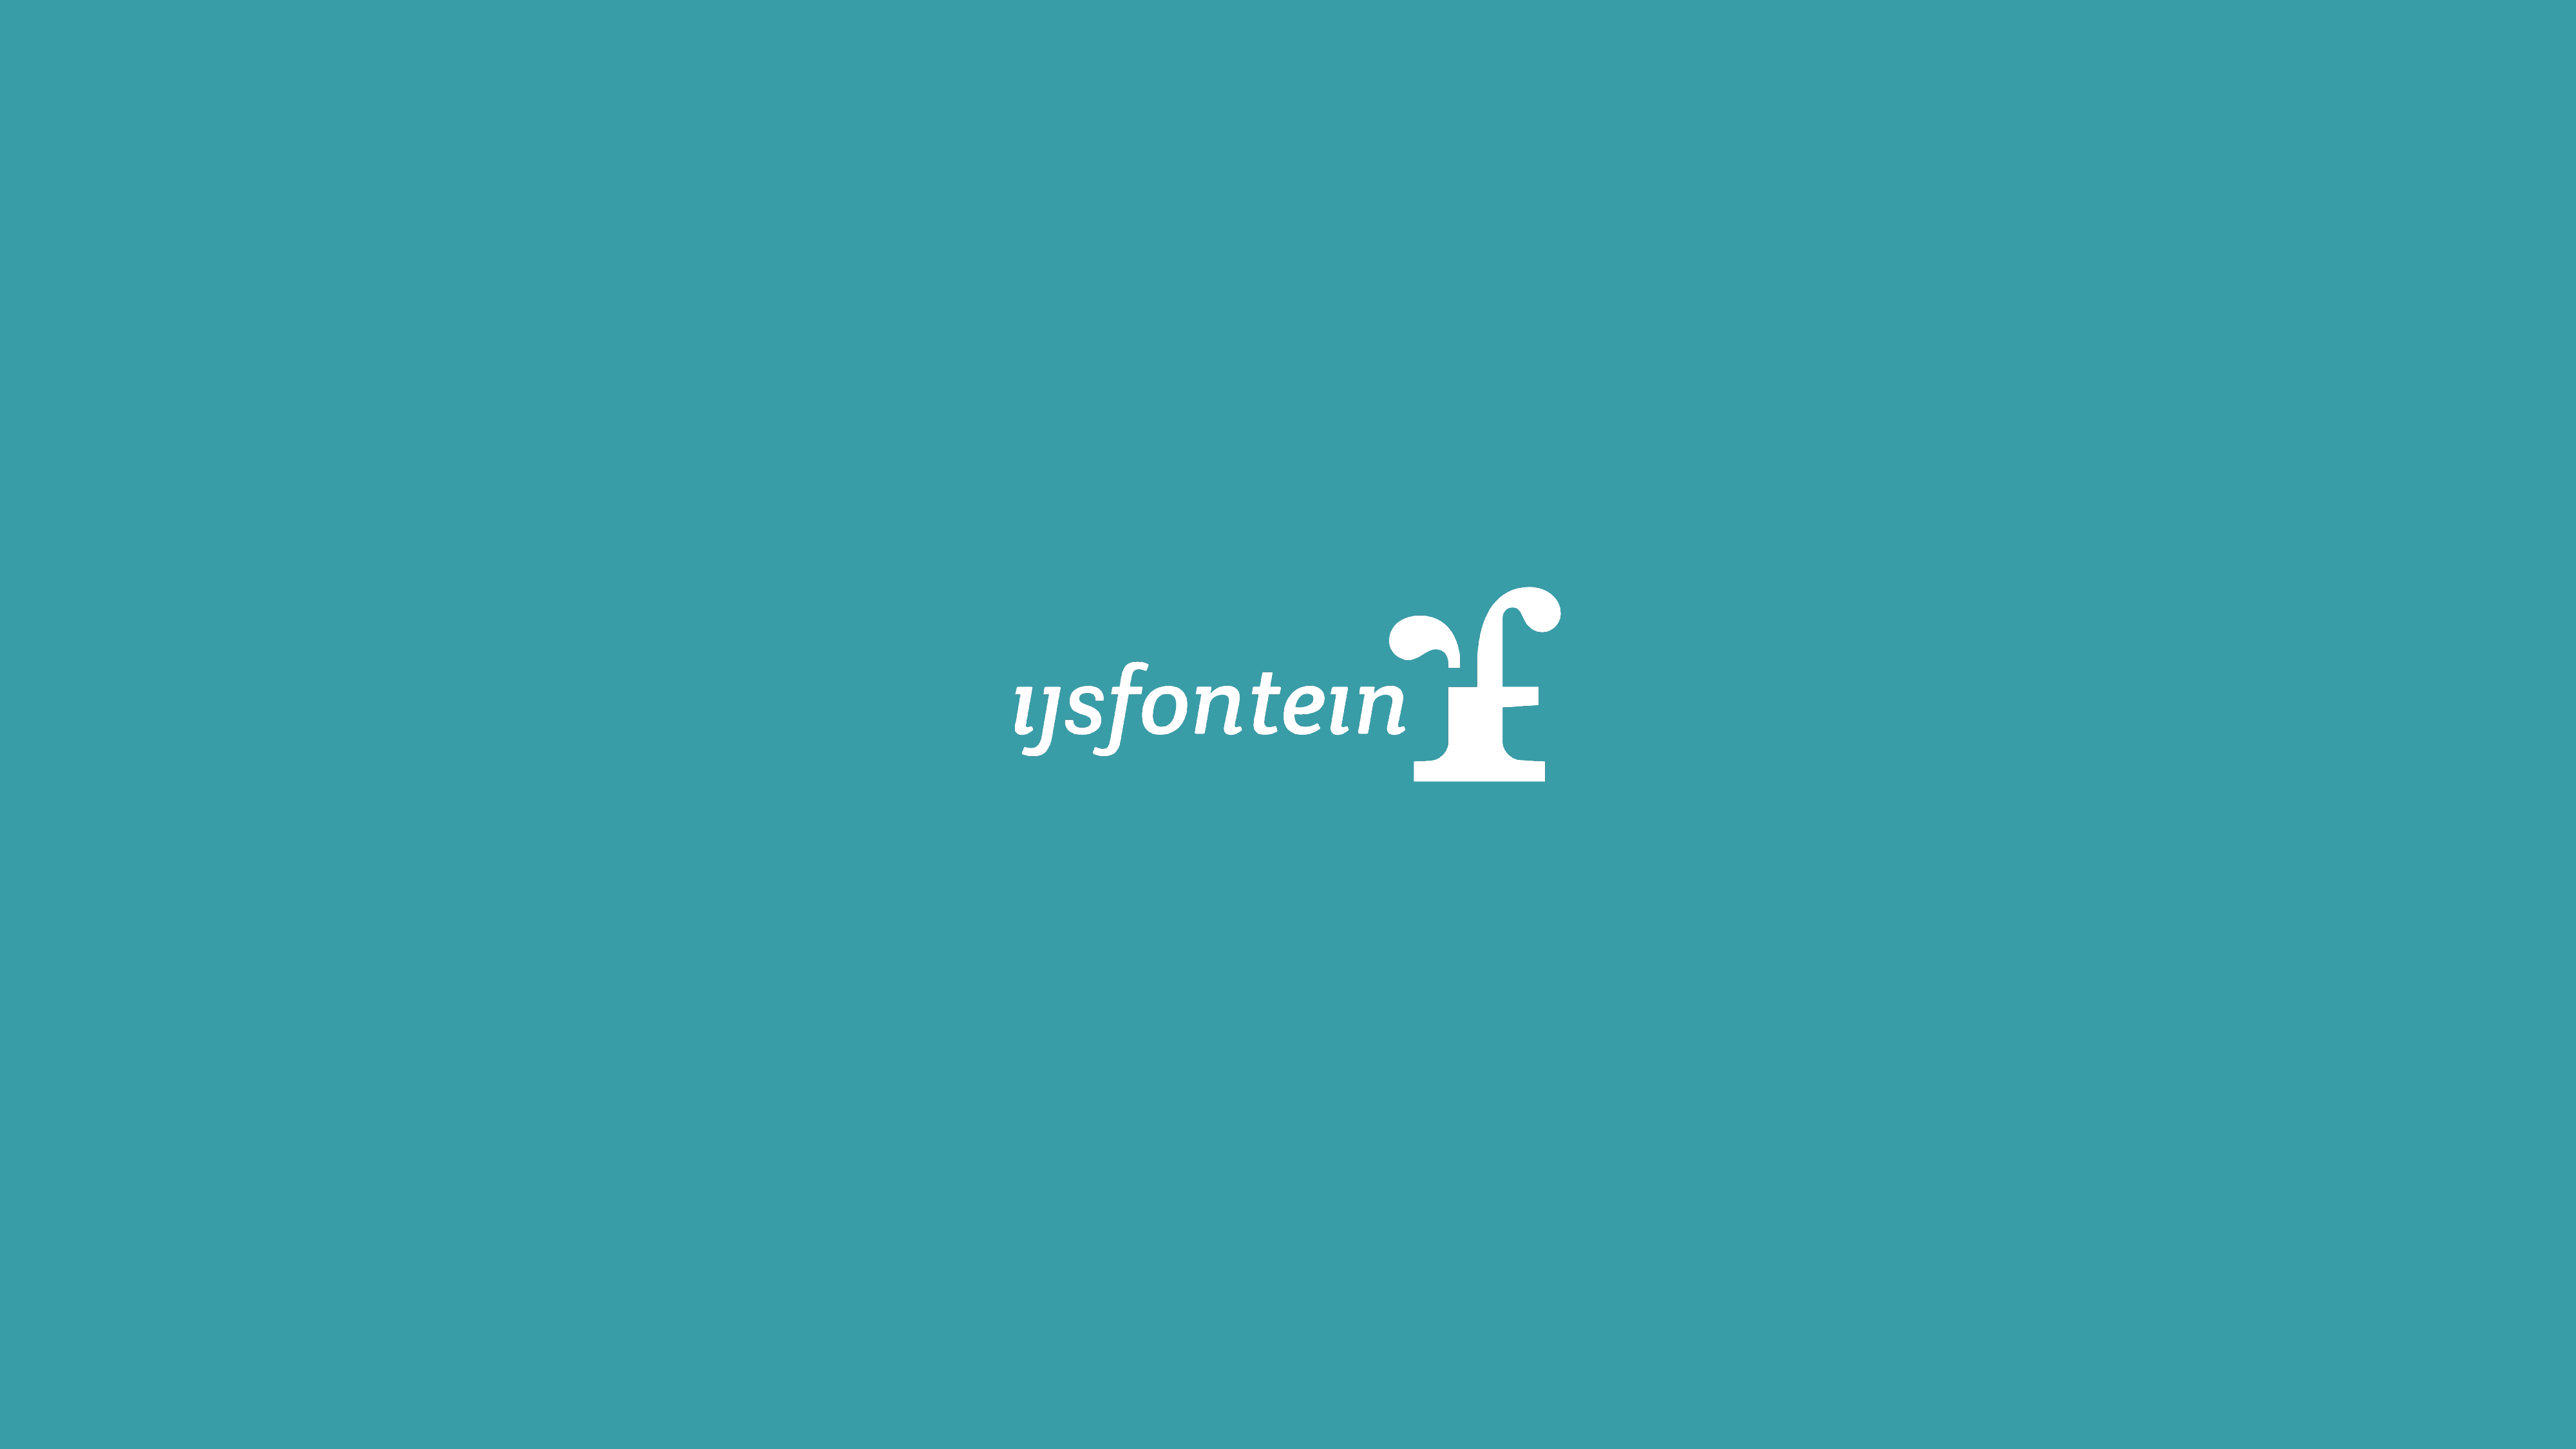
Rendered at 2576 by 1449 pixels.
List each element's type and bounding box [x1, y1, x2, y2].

picture [1015, 586, 1561, 782]
